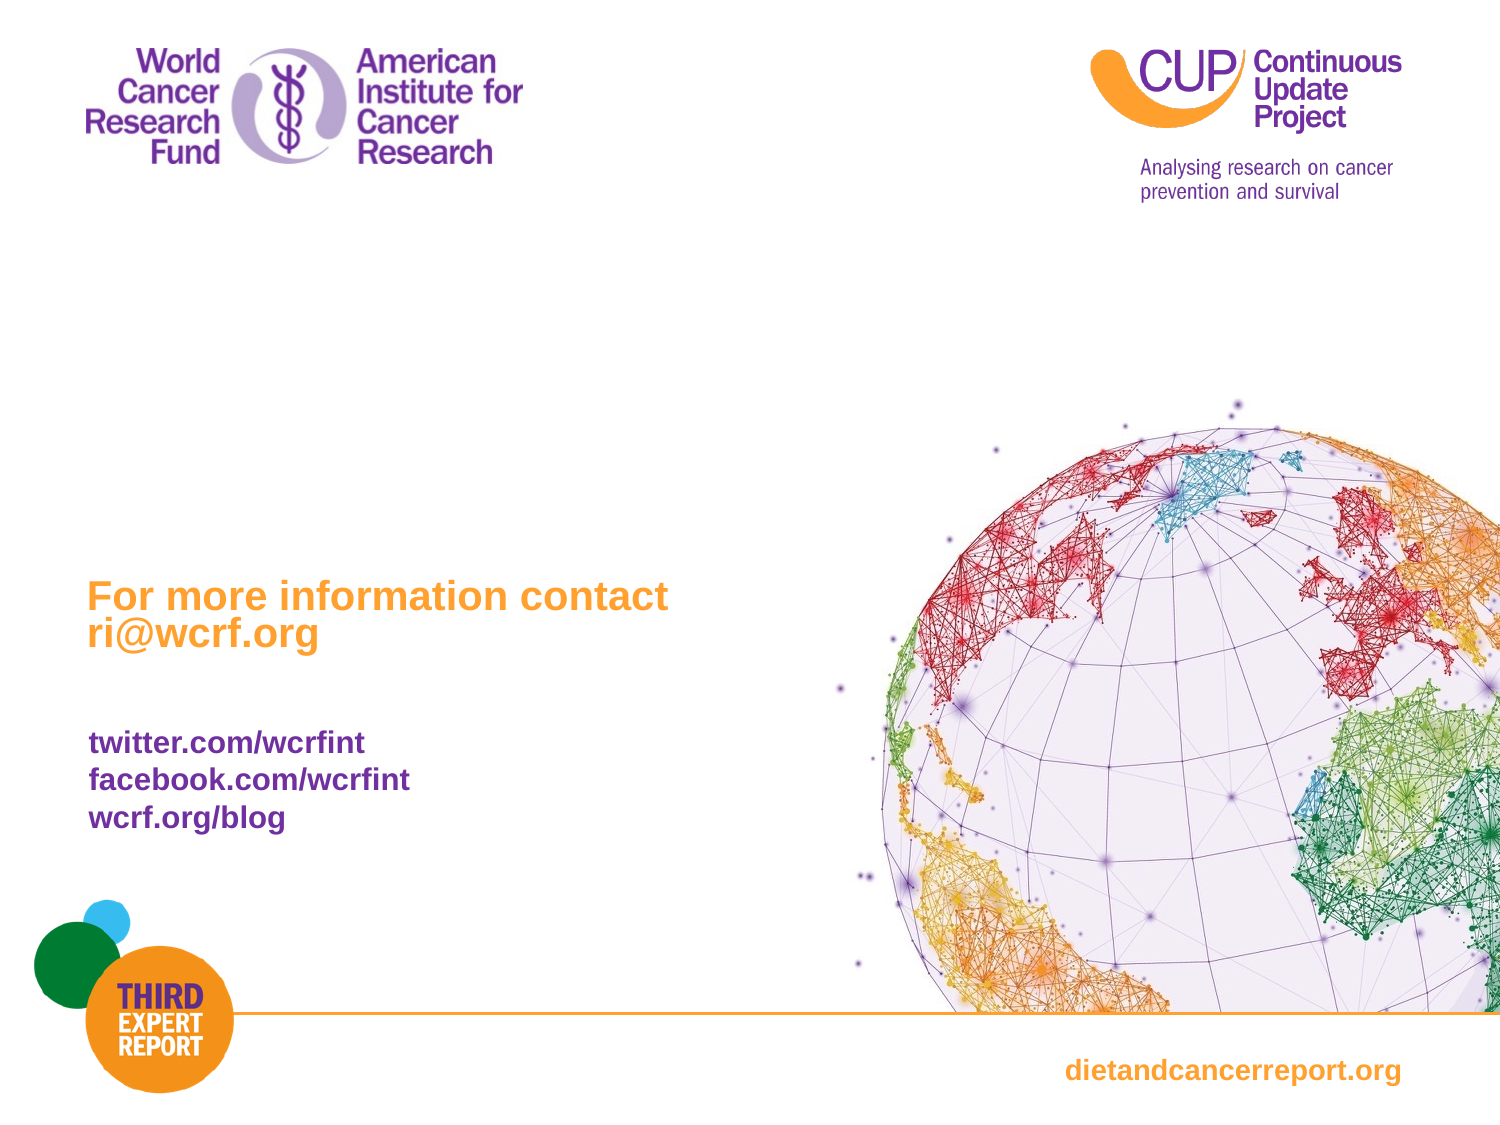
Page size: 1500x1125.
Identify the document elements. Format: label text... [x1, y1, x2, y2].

picture [1089, 48, 1403, 203]
picture [2, 865, 265, 1125]
list For more information contact ri@wcrf.org [86, 534, 826, 703]
picture [833, 396, 1500, 1012]
picture [86, 48, 523, 164]
